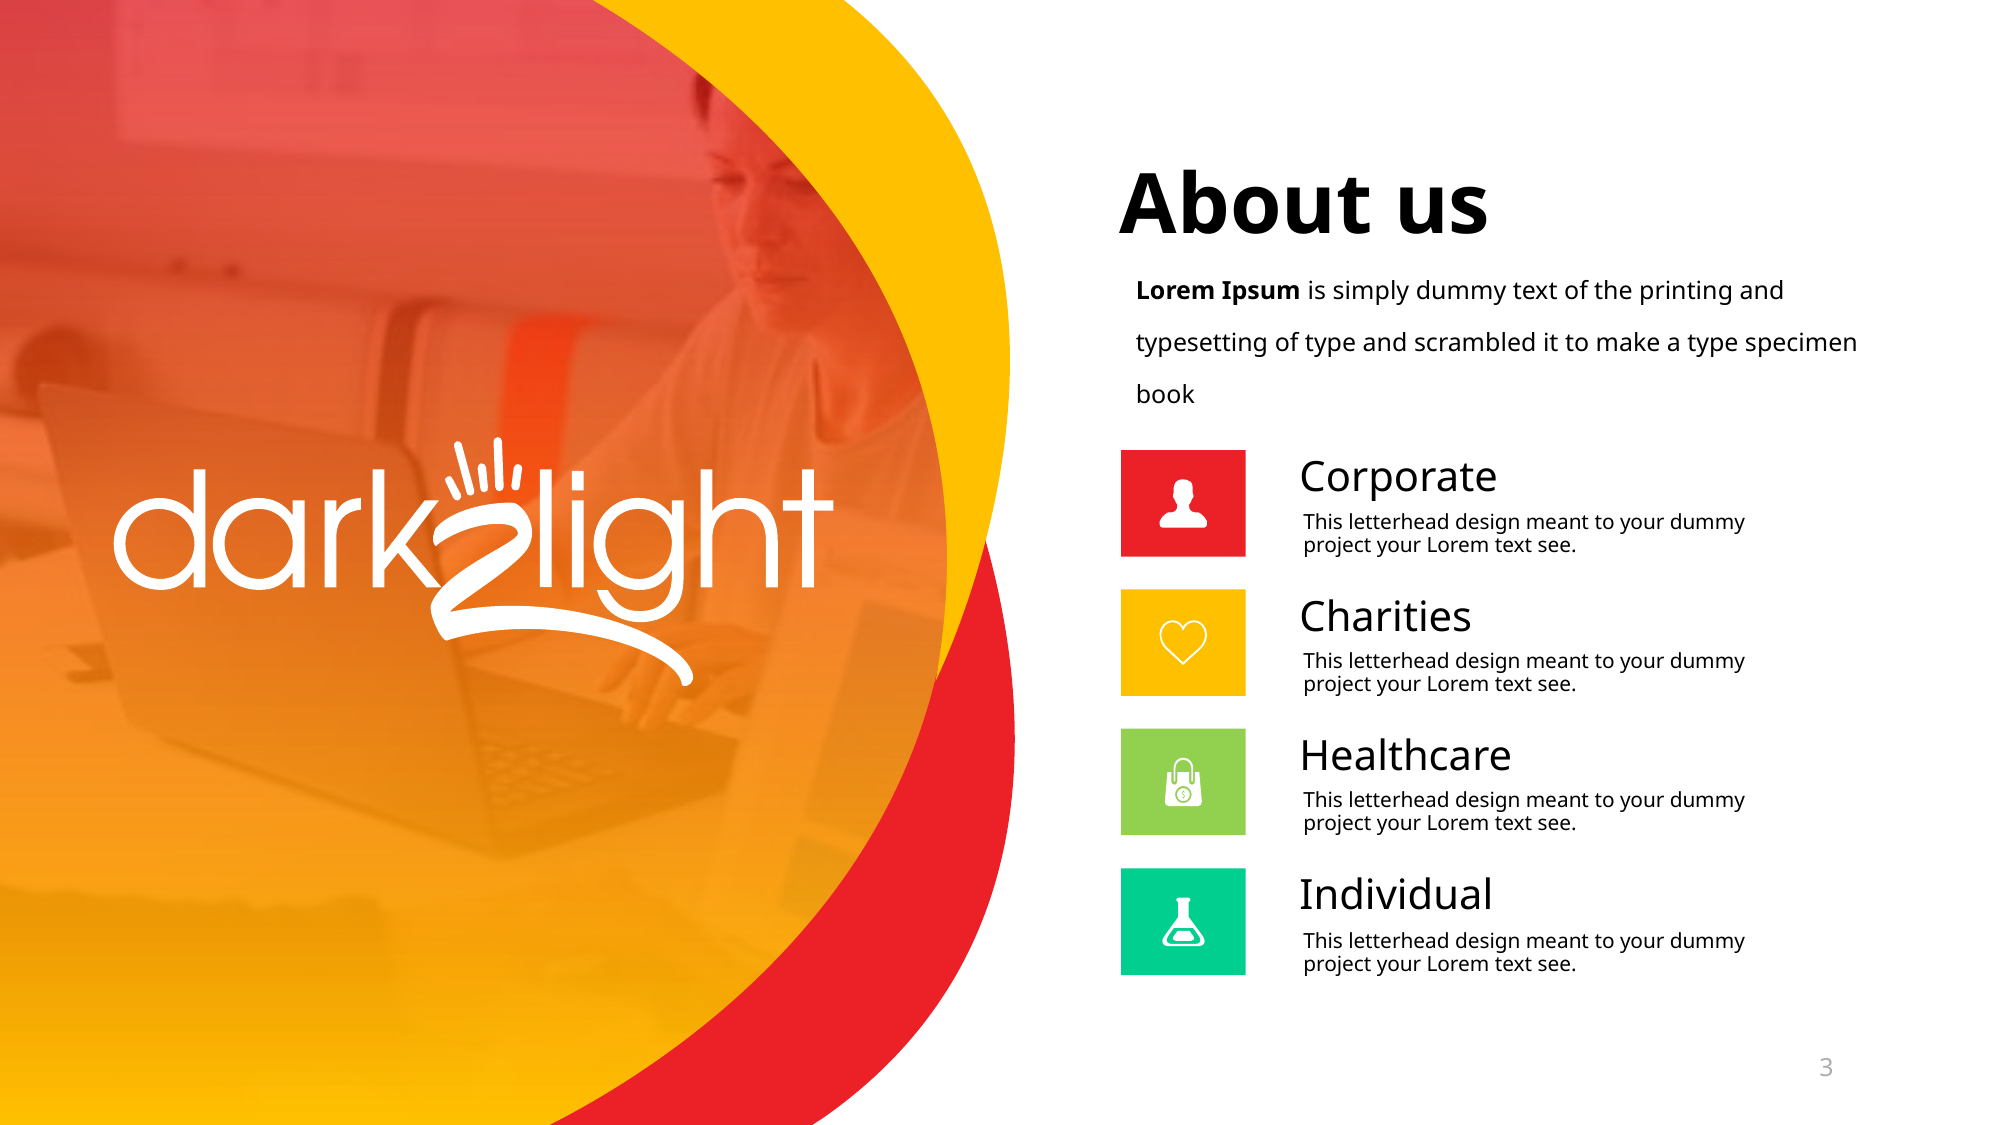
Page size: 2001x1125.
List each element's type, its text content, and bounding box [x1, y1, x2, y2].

slide_number 3 [1790, 1042, 1863, 1094]
picture [0, 0, 948, 1125]
text_box [948, 118, 1010, 654]
text_box [948, 542, 1015, 989]
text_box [1121, 142, 1893, 984]
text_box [113, 437, 834, 688]
